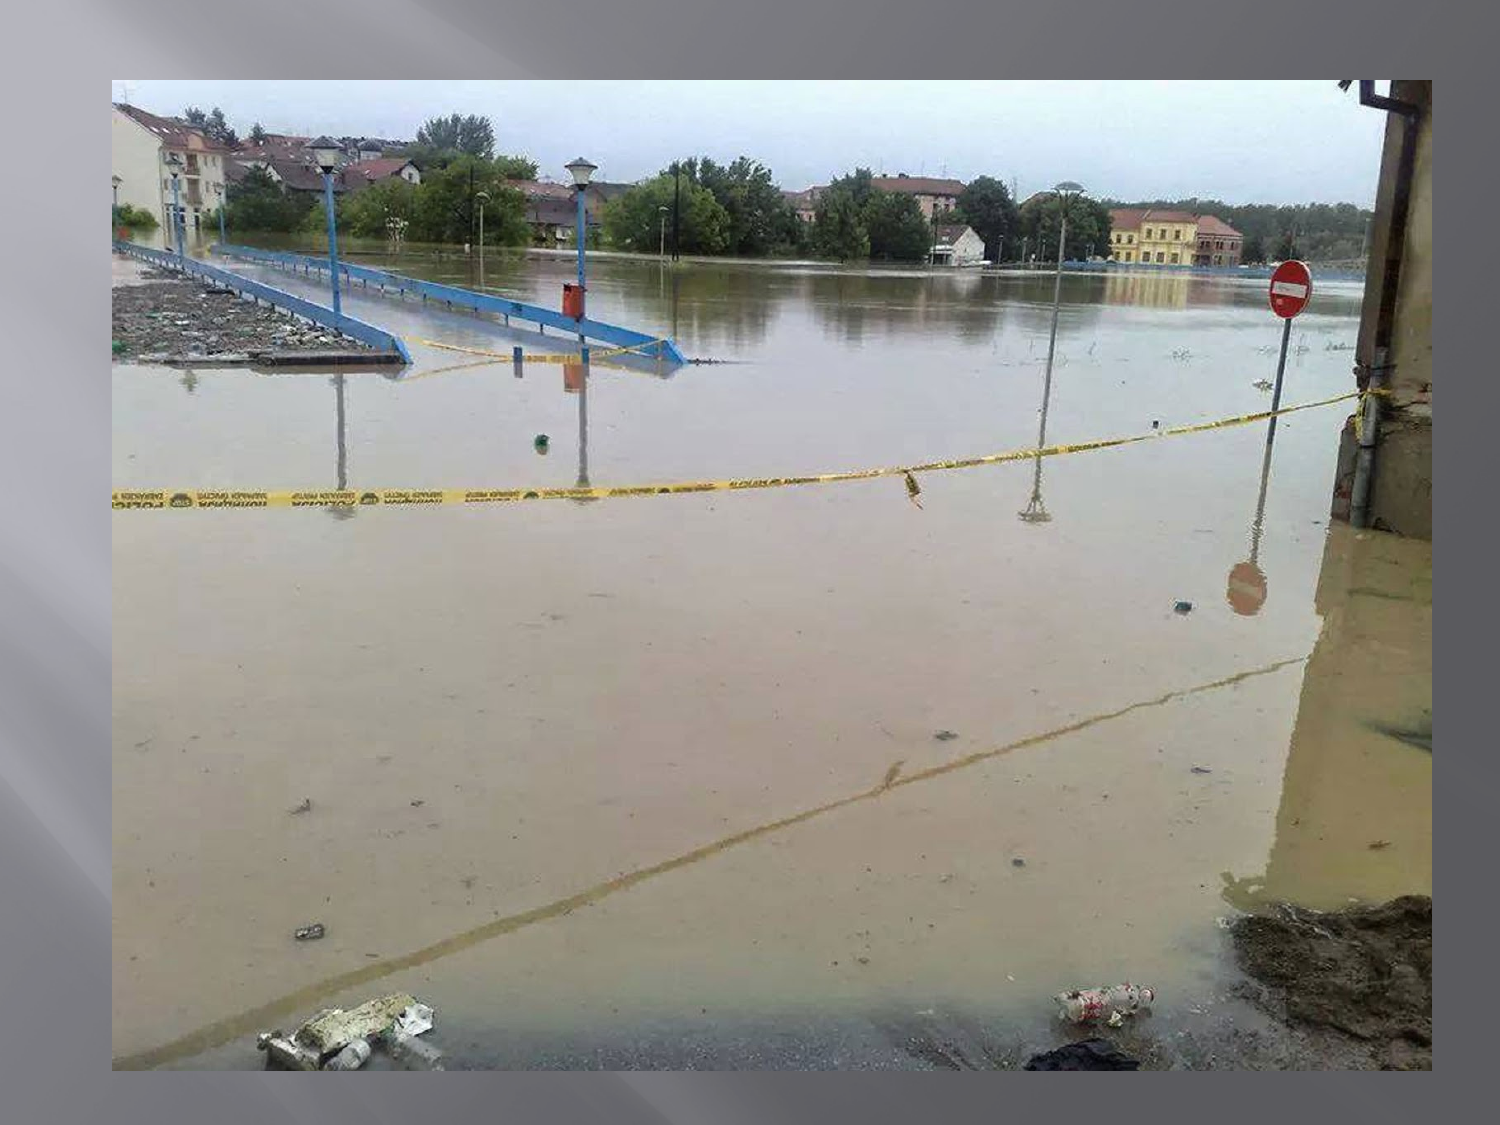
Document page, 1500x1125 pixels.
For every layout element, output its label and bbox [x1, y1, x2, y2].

list [111, 80, 1433, 1071]
